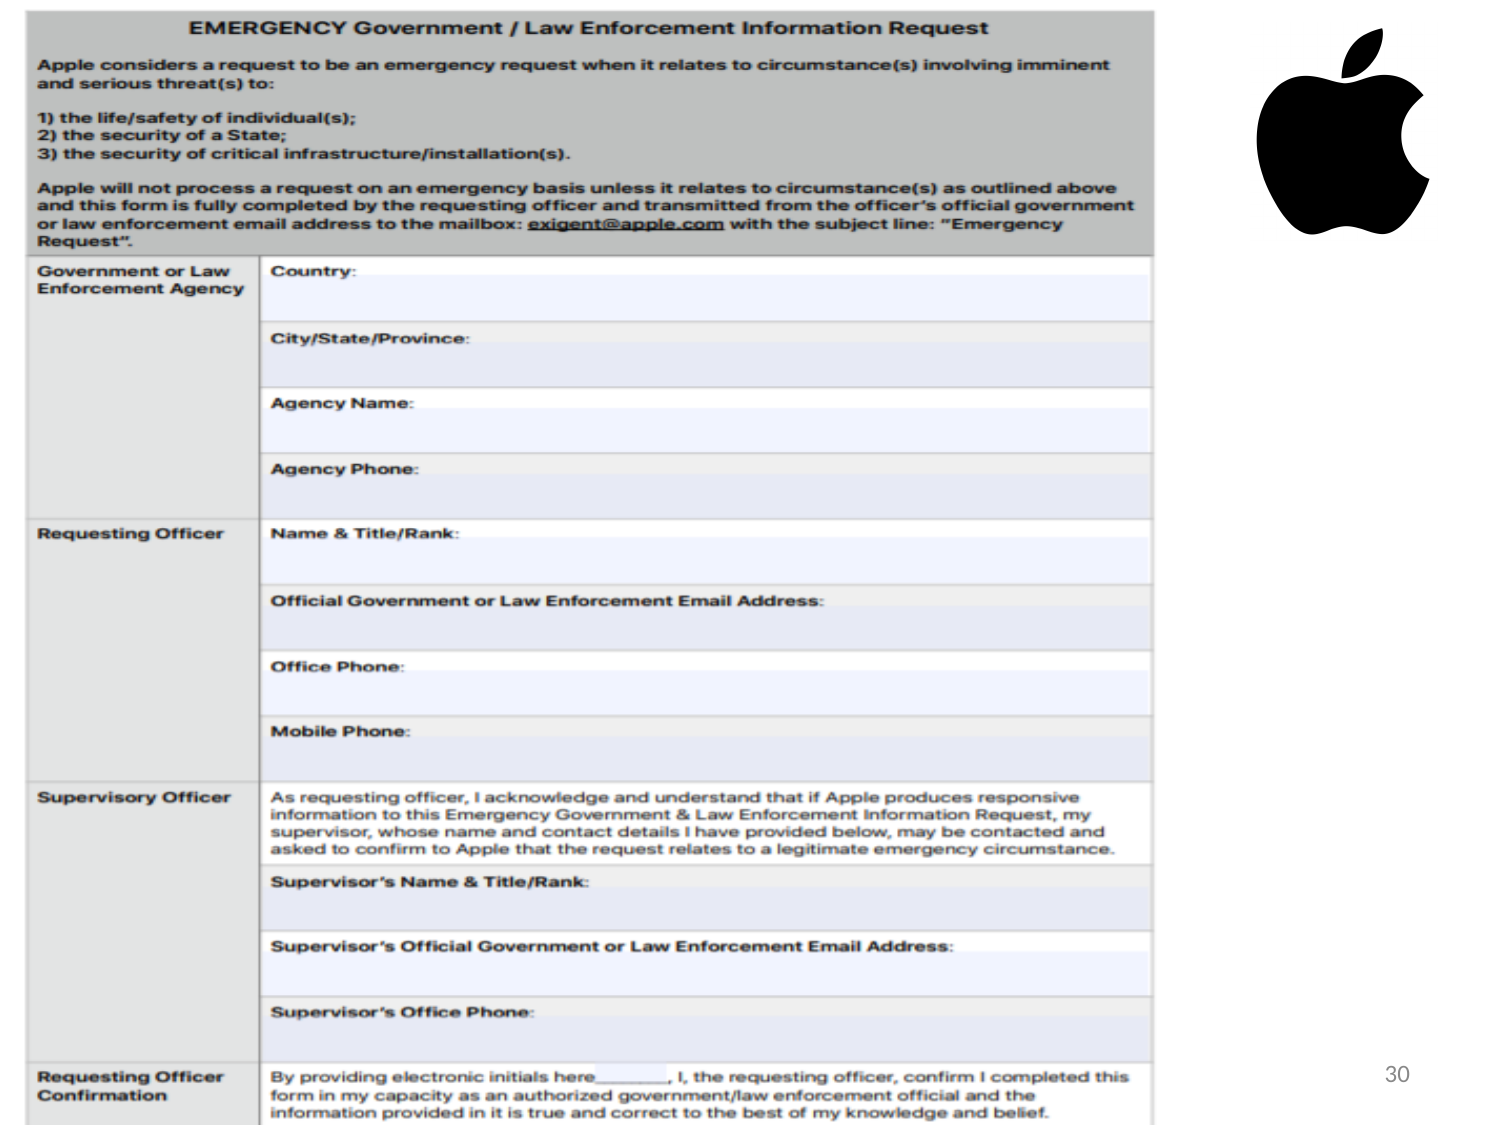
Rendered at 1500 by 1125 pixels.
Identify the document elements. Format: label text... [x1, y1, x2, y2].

picture [14, 7, 1159, 1125]
slide_number 30 [1163, 1042, 1425, 1103]
picture [1249, 22, 1438, 241]
